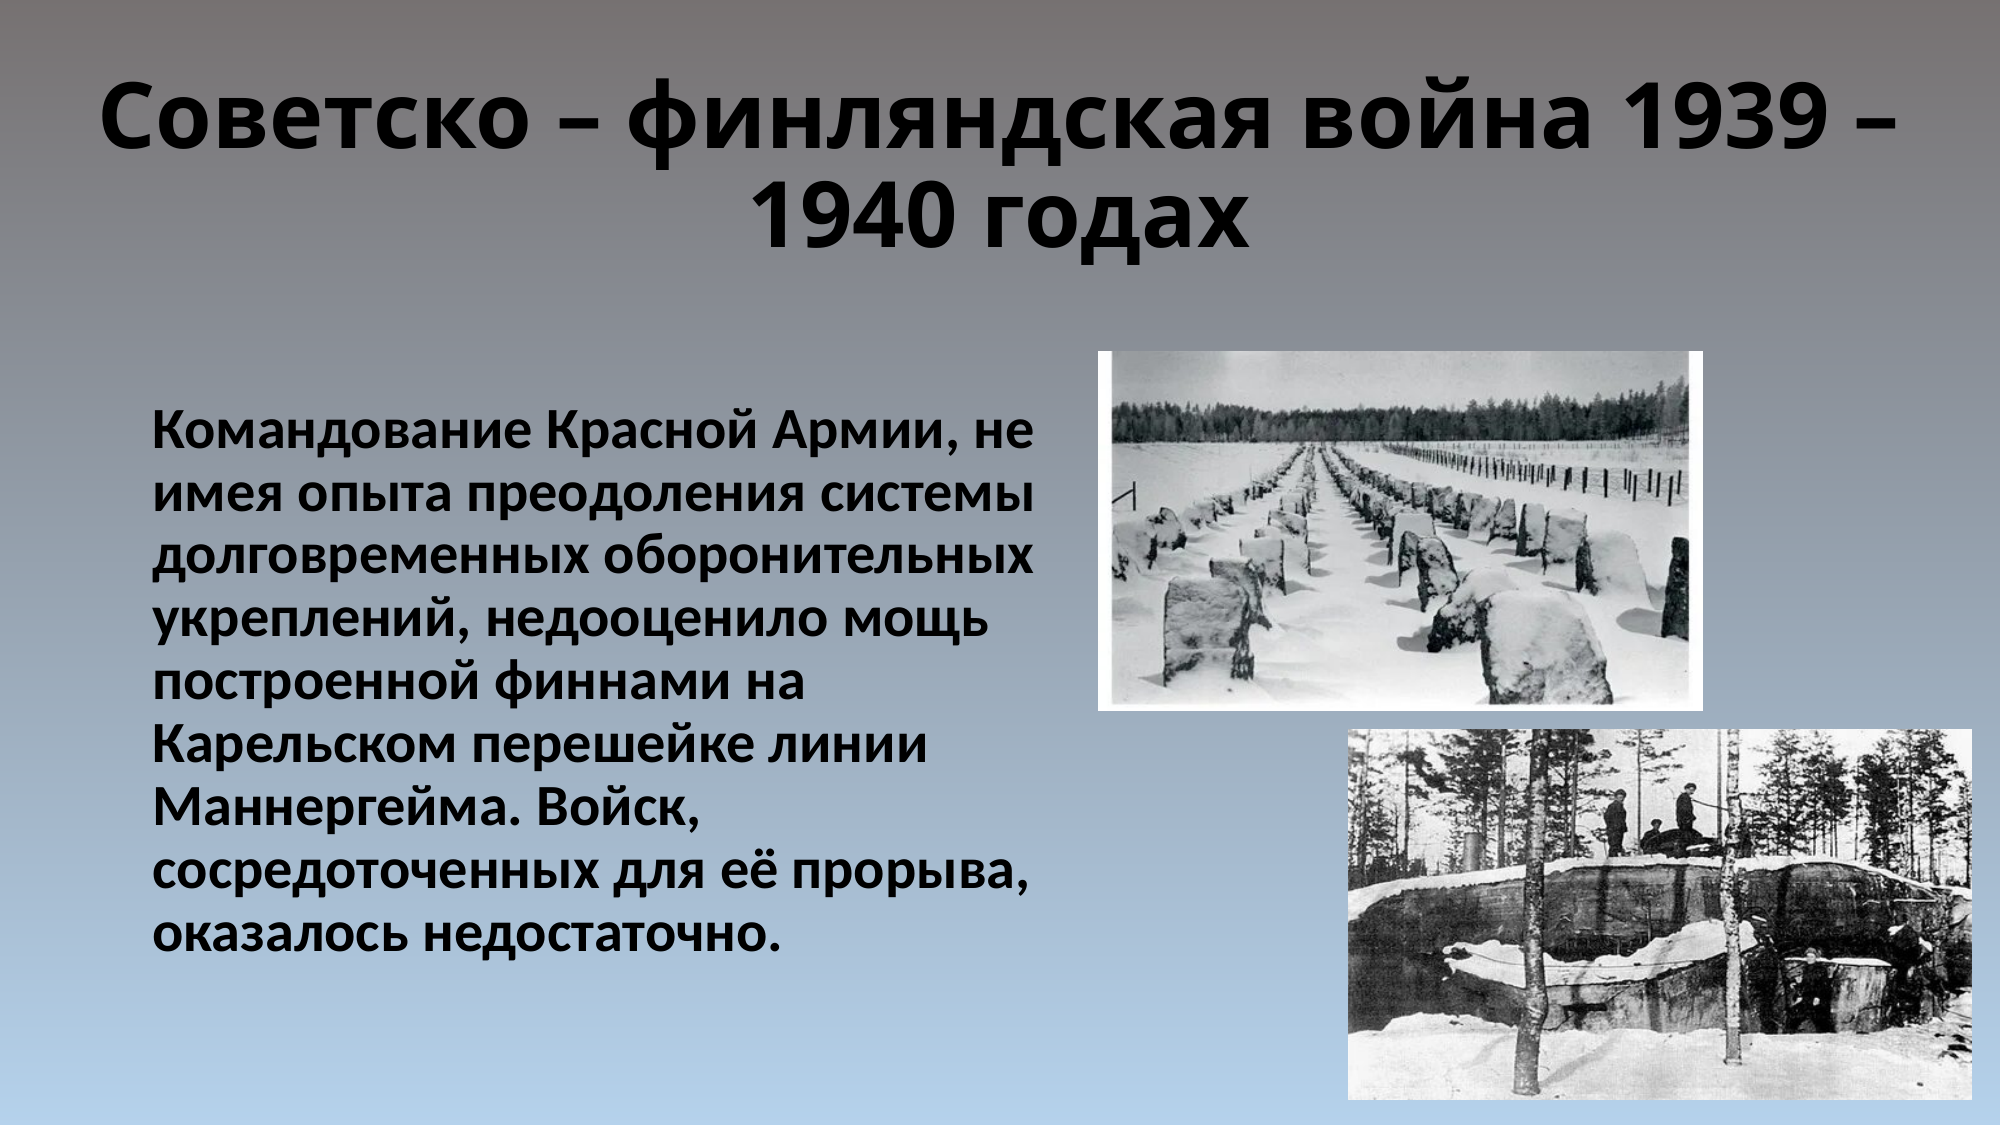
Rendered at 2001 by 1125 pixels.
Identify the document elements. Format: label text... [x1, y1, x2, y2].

picture [1097, 351, 1703, 711]
list Командование Красной Армии, не имея опыта преодоления системы долговременных оборонительных укреплений, недооценило мощь построенной финнами на Карельском перешейке линии Маннергейма. Войск, сосредоточенных для её прорыва, оказалось недостаточно. [137, 299, 1062, 1014]
title Советско – финляндская война 1939 – 1940 годах [27, 59, 1972, 278]
picture [1348, 729, 1972, 1100]
